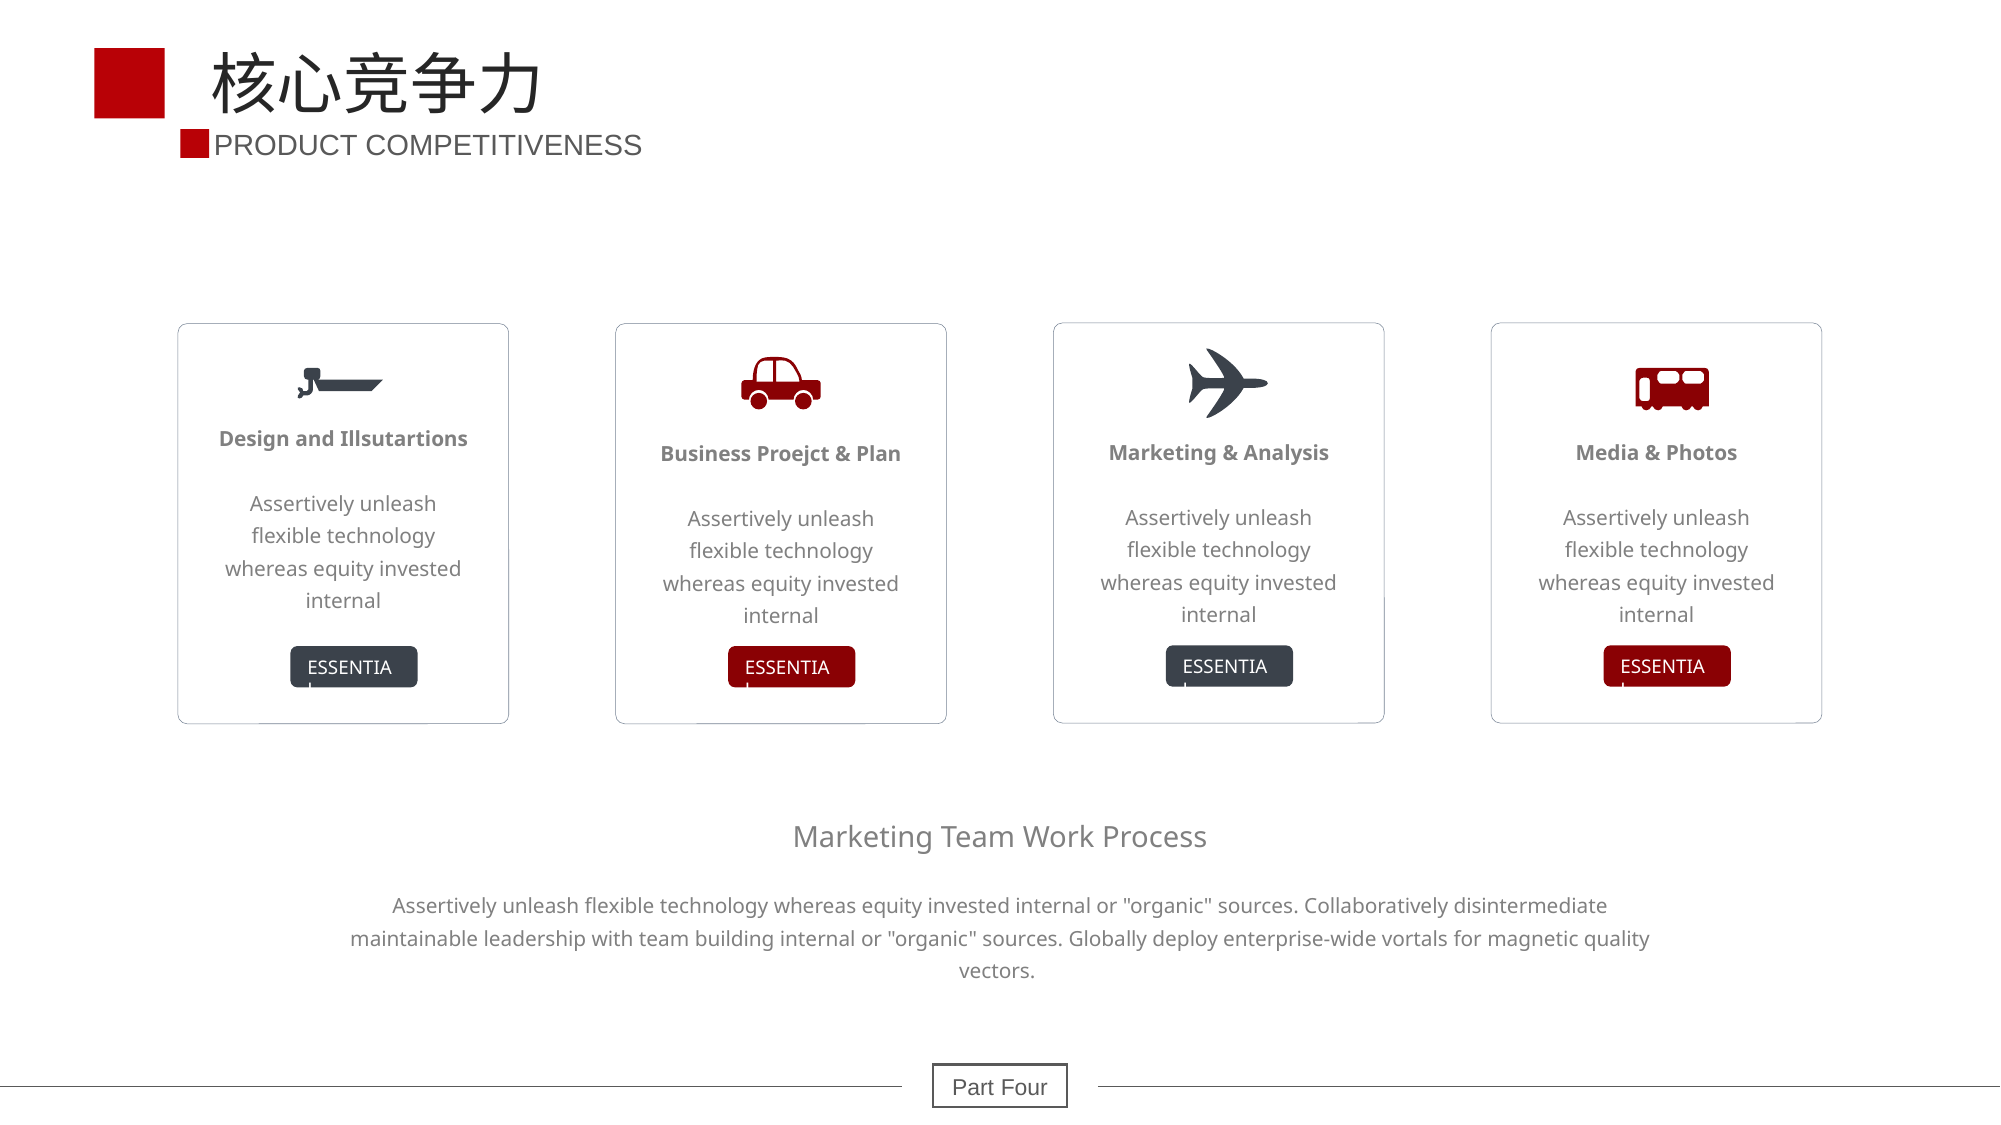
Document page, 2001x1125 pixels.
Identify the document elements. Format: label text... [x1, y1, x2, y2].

text_box [176, 322, 510, 725]
text_box ESSENTIAL [728, 646, 856, 688]
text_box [0, 1064, 2000, 1108]
text_box [179, 128, 199, 159]
text_box Marketing & Analysis Assertively unleash flexible technology whereas equity invested internal [1079, 359, 1359, 635]
text_box [1189, 348, 1268, 418]
text_box [1052, 321, 1386, 725]
text_box ESSENTIAL [1165, 645, 1294, 687]
text_box [1490, 321, 1824, 725]
text_box [297, 367, 383, 399]
text_box ESSENTIAL [290, 646, 418, 688]
text_box [93, 47, 166, 119]
text_box PRODUCT COMPETITIVENESS [199, 118, 659, 169]
text_box Marketing Team Work Process Assertively unleash flexible technology whereas equity invested internal or "organic" sources. Collaboratively disintermediate maintainable leadership with team building internal or "organic" sources. Globally deploy enterprise-wide vortals for magnetic quality vectors. [327, 800, 1673, 991]
text_box [1635, 367, 1709, 411]
text_box Design and Illsutartions Assertively unleash flexible technology whereas equity invested internal [204, 360, 483, 620]
text_box [614, 322, 948, 725]
text_box Business Proejct & Plan Assertively unleash flexible technology whereas equity invested internal [641, 360, 921, 635]
text_box ESSENTIAL [1603, 645, 1731, 687]
text_box [741, 356, 821, 410]
text_box Media & Photos Assertively unleash flexible technology whereas equity invested internal [1517, 359, 1796, 635]
text_box 核心竞争力 [195, 34, 647, 128]
